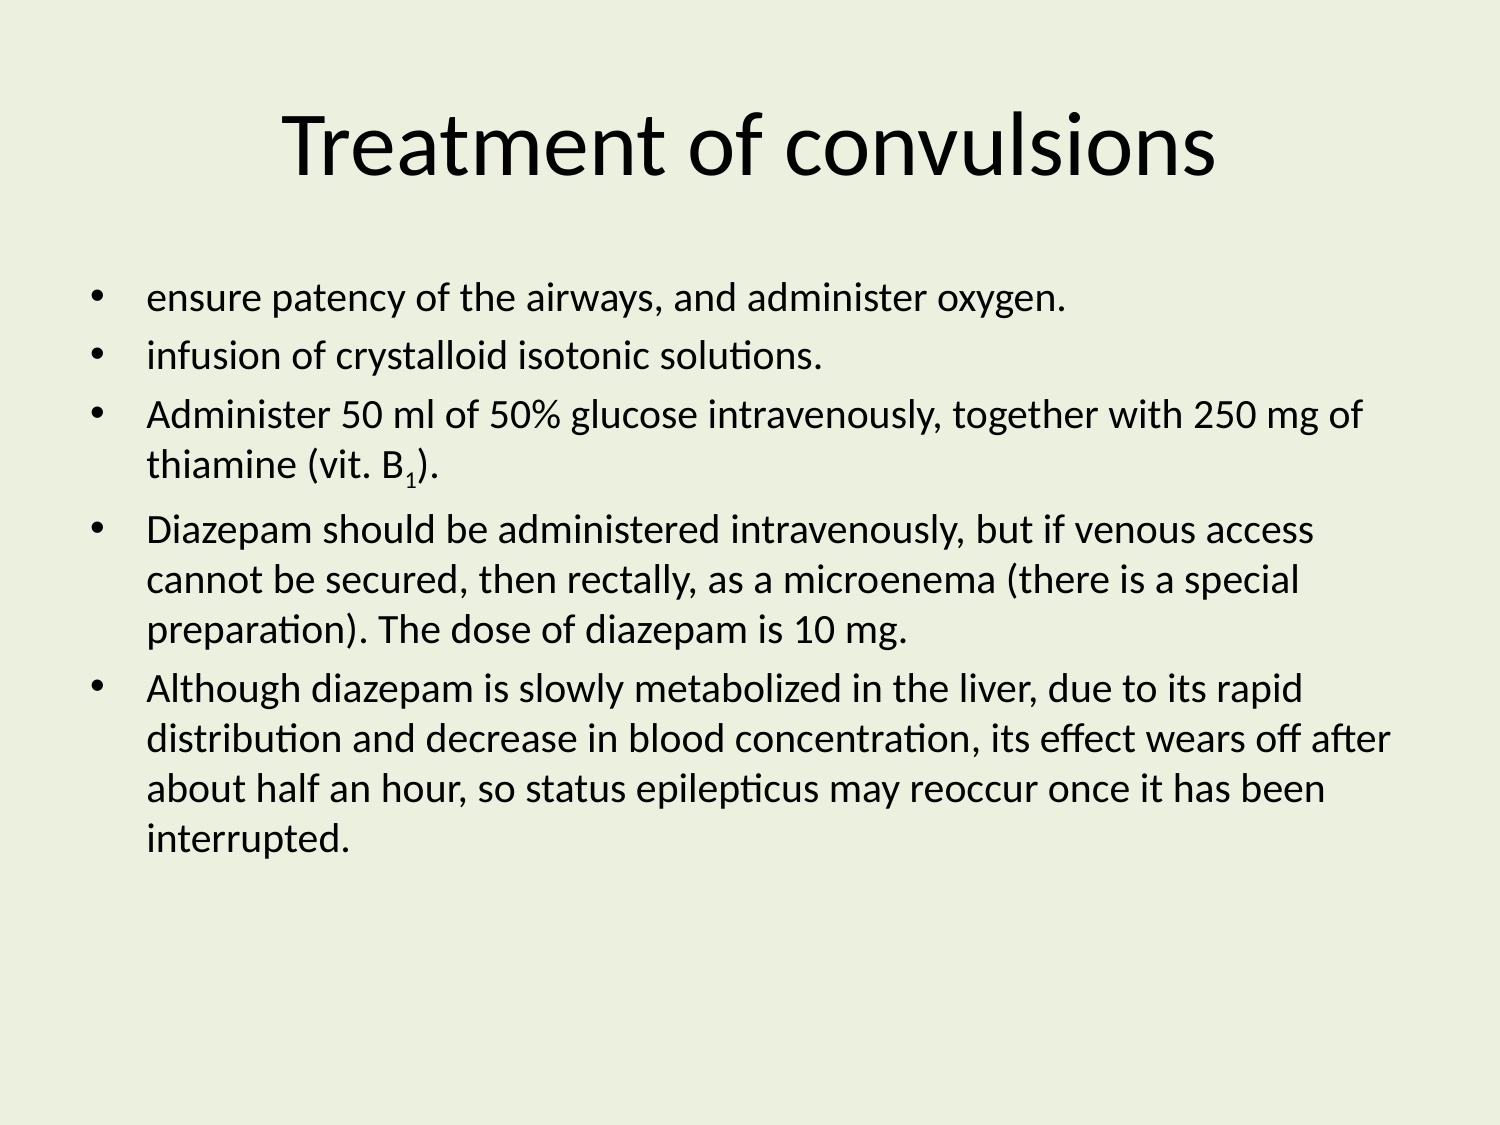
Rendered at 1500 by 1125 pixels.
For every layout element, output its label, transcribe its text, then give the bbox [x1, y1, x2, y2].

title Treatment of convulsions [75, 45, 1425, 233]
list ensure patency of the airways, and administer oxygen. infusion of crystalloid isotonic solutions. Administer 50 ml of 50% glucose intravenously, together with 250 mg of thiamine (vit. B1). Diazepam should be administered intravenously, but if venous access cannot be secured, then rectally, as a microenema (there is a special preparation). The dose of diazepam is 10 mg. Although diazepam is slowly metabolized in the liver, due to its rapid distribution and decrease in blood concentration, its effect wears off after about half an hour, so status epilepticus may reoccur once it has been interrupted. [75, 262, 1425, 1005]
